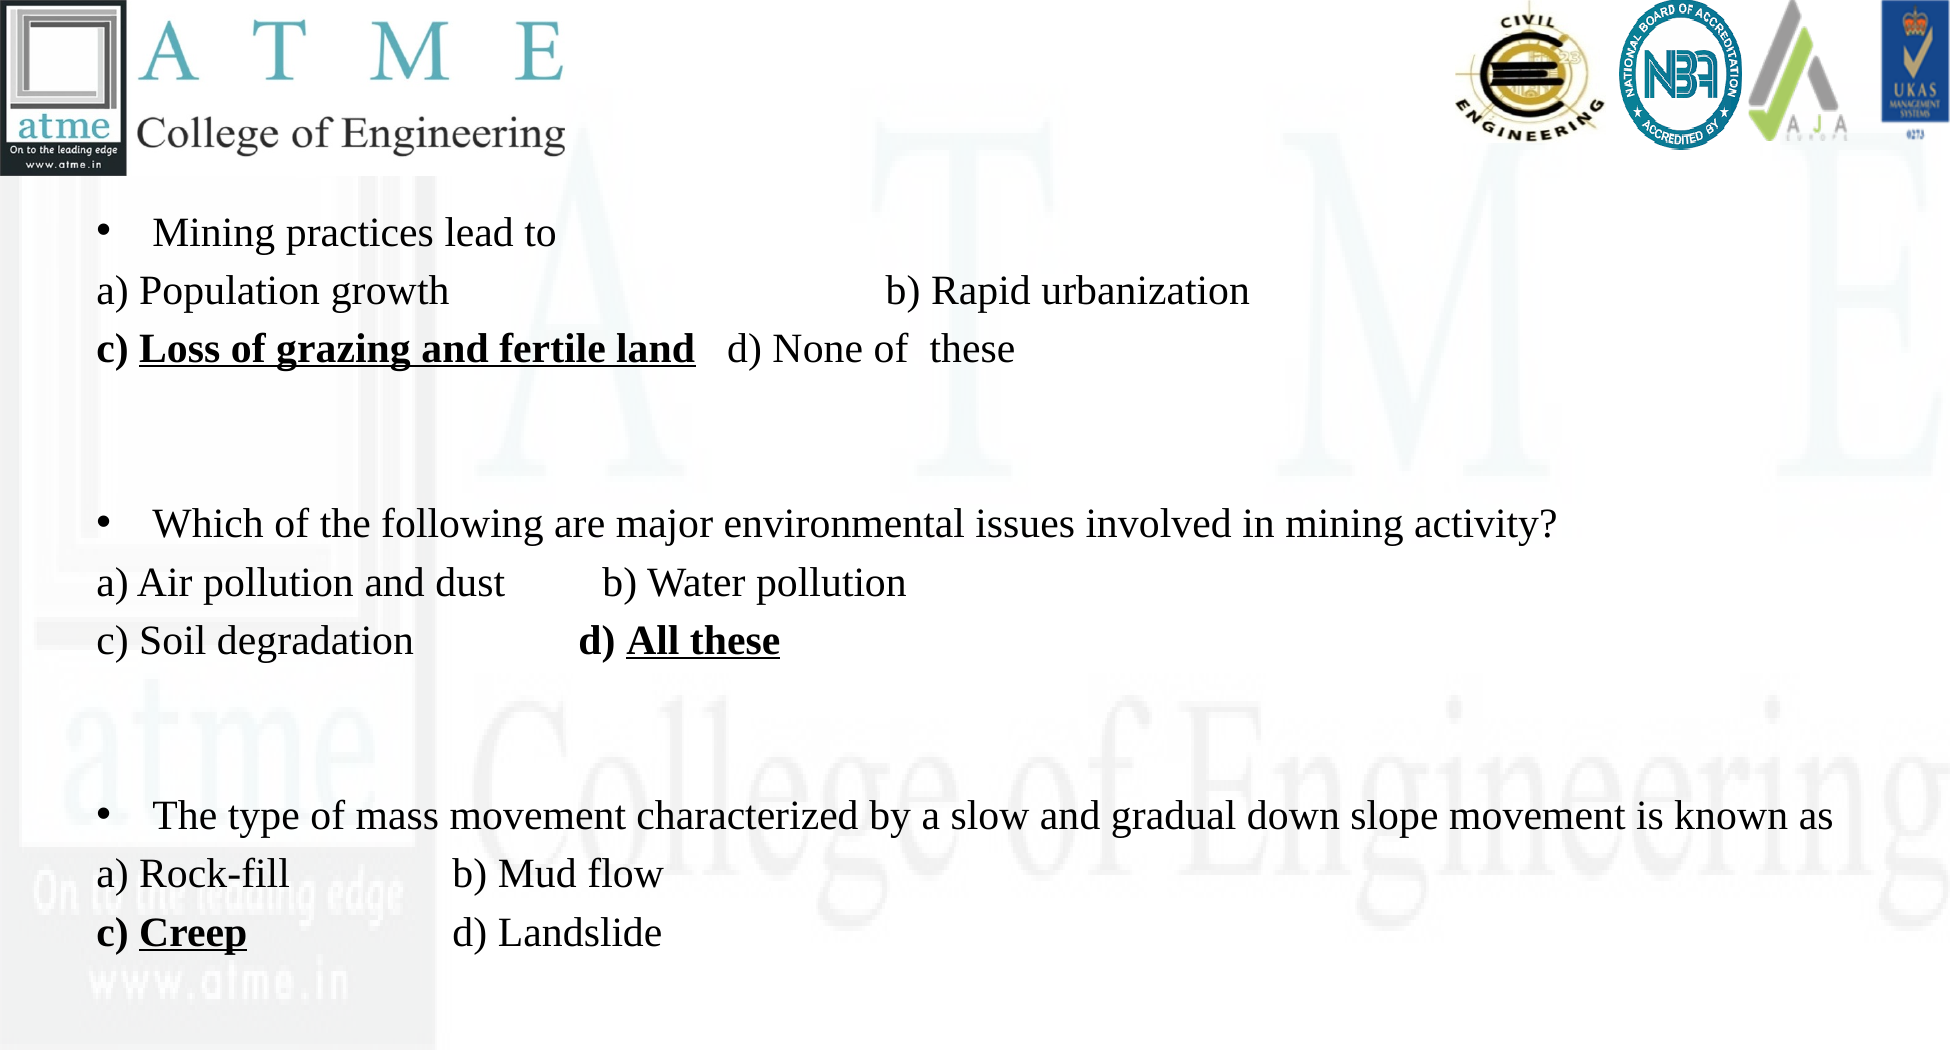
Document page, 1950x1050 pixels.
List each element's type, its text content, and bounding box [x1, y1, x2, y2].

picture [1455, 0, 1606, 144]
picture [1728, 89, 1736, 95]
picture [1716, 113, 1721, 129]
picture [1683, 133, 1697, 137]
picture [1725, 98, 1730, 109]
picture [0, 0, 566, 177]
picture [1748, 0, 1950, 142]
picture [1619, 0, 1727, 151]
list Mining practices lead to a) Population growth b) Rapid urbanization c) Loss of grazing and fertile land d) None of these Which of the following are major environmental issues involved in mining activity? a) Air pollution and dust b) Water pollution c) Soil degradation d) All these The type of mass movement characterized by a slow and gradual down slope movement is known as a) Rock-fill b) Mud flow c) Creep d) Landslide [81, 196, 1853, 1027]
picture [1697, 9, 1702, 17]
picture [1666, 139, 1680, 144]
picture [1684, 94, 1742, 151]
picture [1697, 0, 1742, 54]
